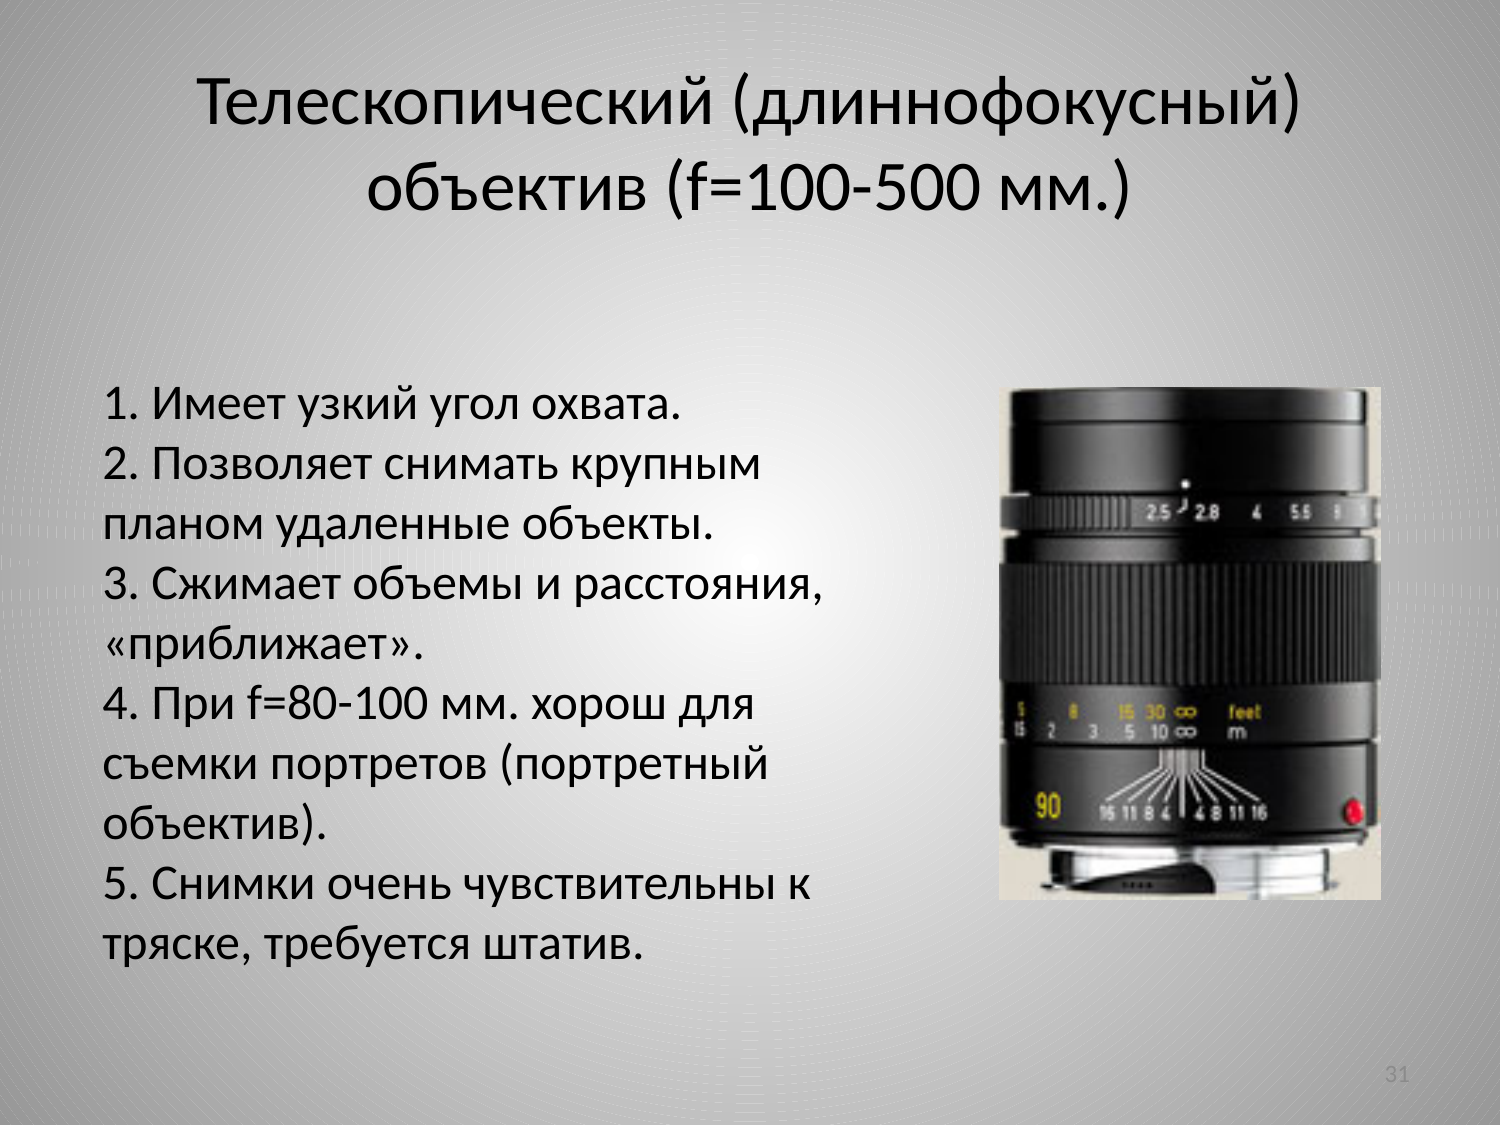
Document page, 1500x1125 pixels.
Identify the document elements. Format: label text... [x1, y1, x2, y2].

text_box 1. Имеет узкий угол охвата. 2. Позволяет снимать крупным планом удаленные объекты. 3. Сжимает объемы и расстояния, «приближает». 4. При f=80-100 мм. хорош для съемки портретов (портретный объектив). 5. Снимки очень чувствительны к тряске, требуется штатив. [87, 362, 938, 1063]
title Телескопический (длиннофокусный) объектив (f=100-500 мм.) [75, 45, 1425, 233]
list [999, 387, 1381, 901]
slide_number 31 [1074, 1042, 1425, 1103]
